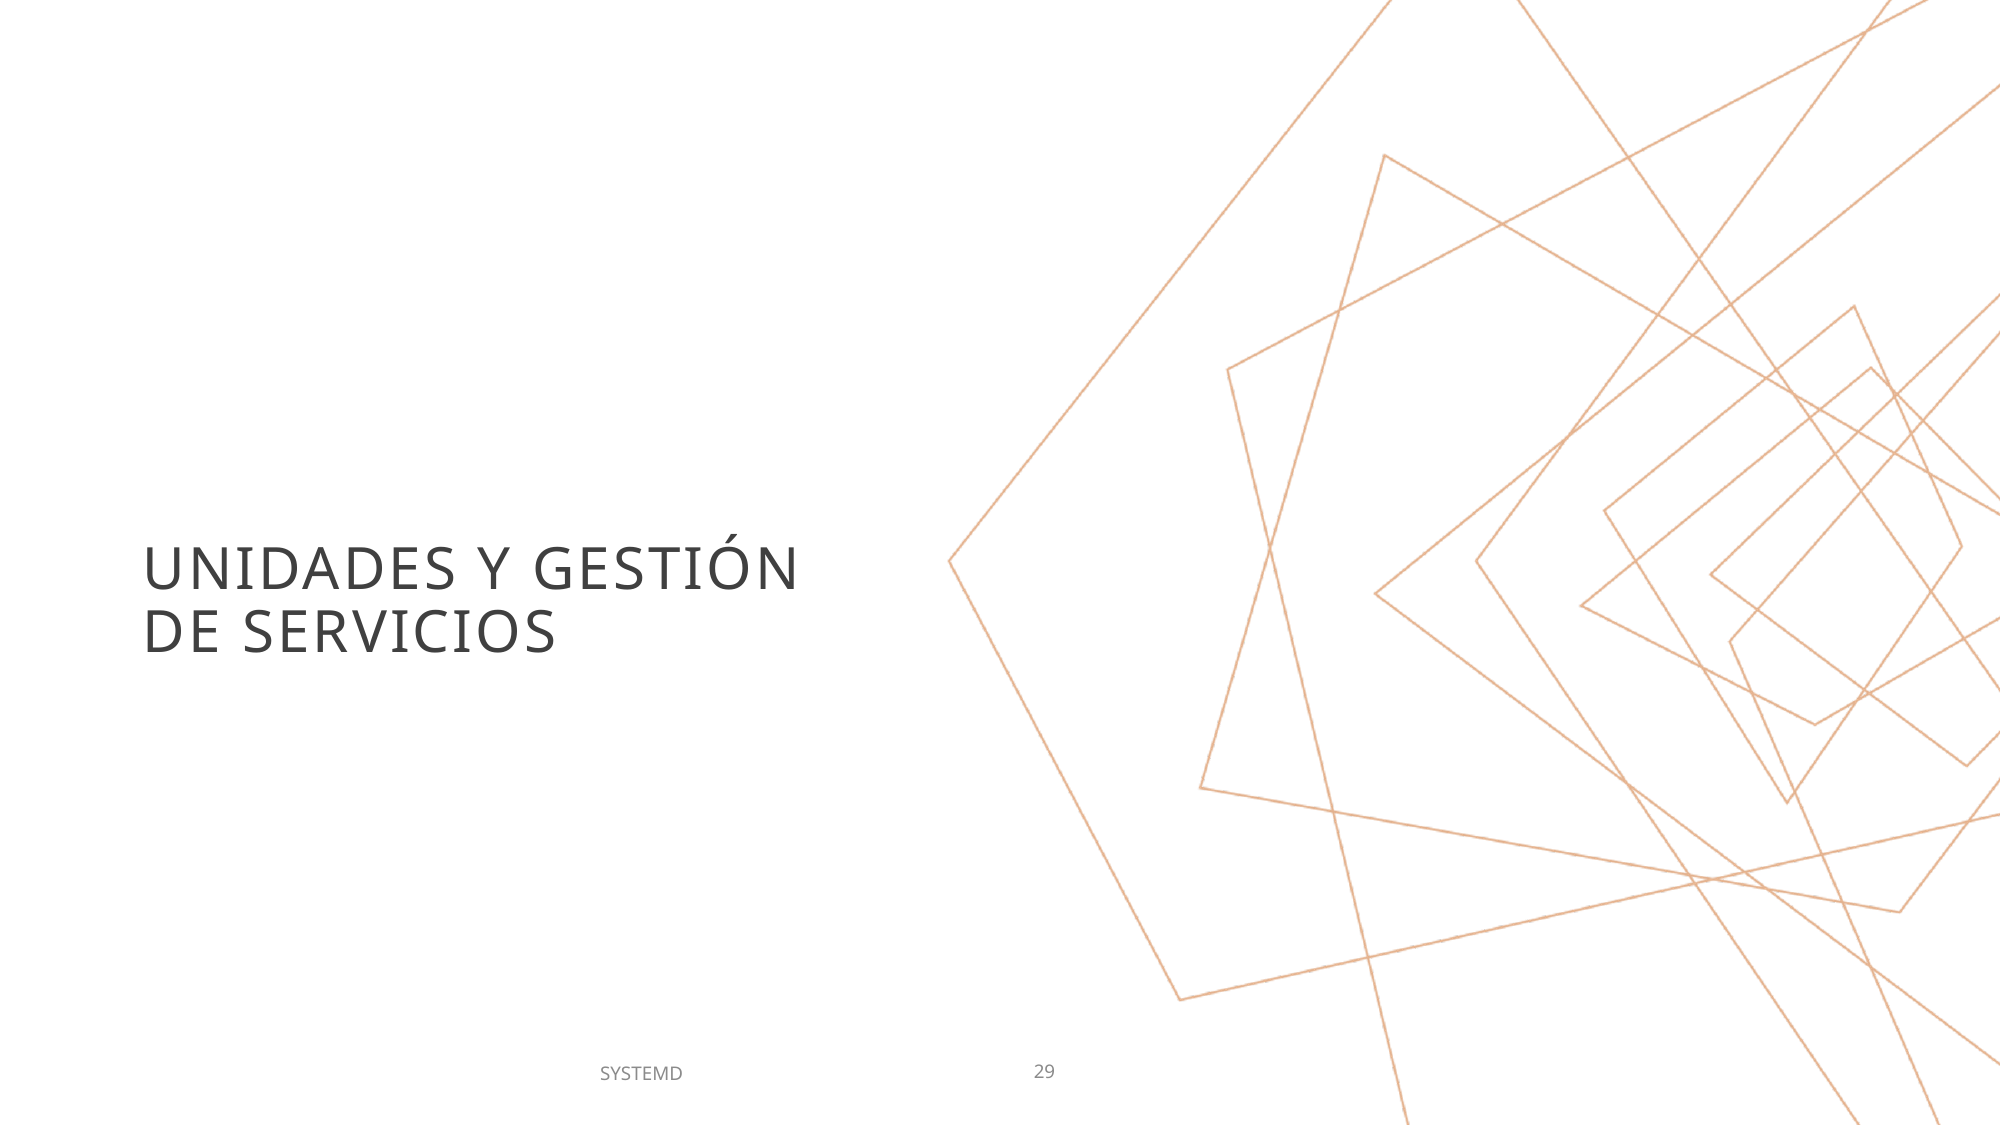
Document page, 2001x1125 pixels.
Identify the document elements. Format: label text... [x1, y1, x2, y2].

slide_number 29 [908, 1042, 1071, 1103]
picture [900, 0, 2000, 1125]
title UNIDADES Y GESTIÓN DE SERVICIOS [127, 512, 846, 673]
footer SYSTEMD [437, 1042, 846, 1103]
